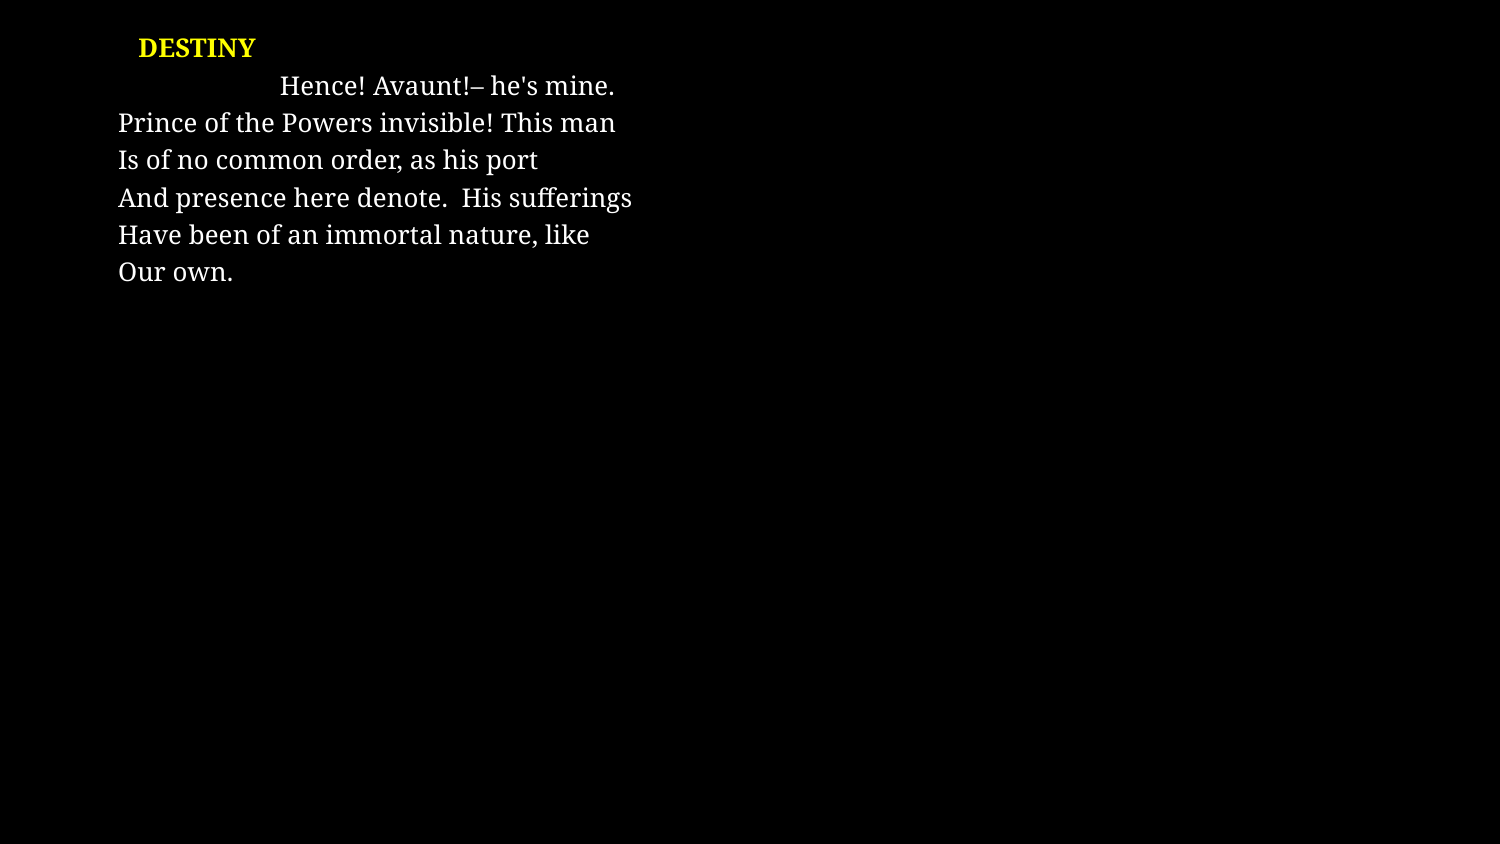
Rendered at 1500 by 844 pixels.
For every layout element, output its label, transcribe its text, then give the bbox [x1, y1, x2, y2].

title DESTINY Hence! Avaunt!– he's mine. Prince of the Powers invisible! This man Is of no common order, as his port And presence here denote. His sufferings Have been of an immortal nature, like Our own. [103, 17, 1397, 299]
